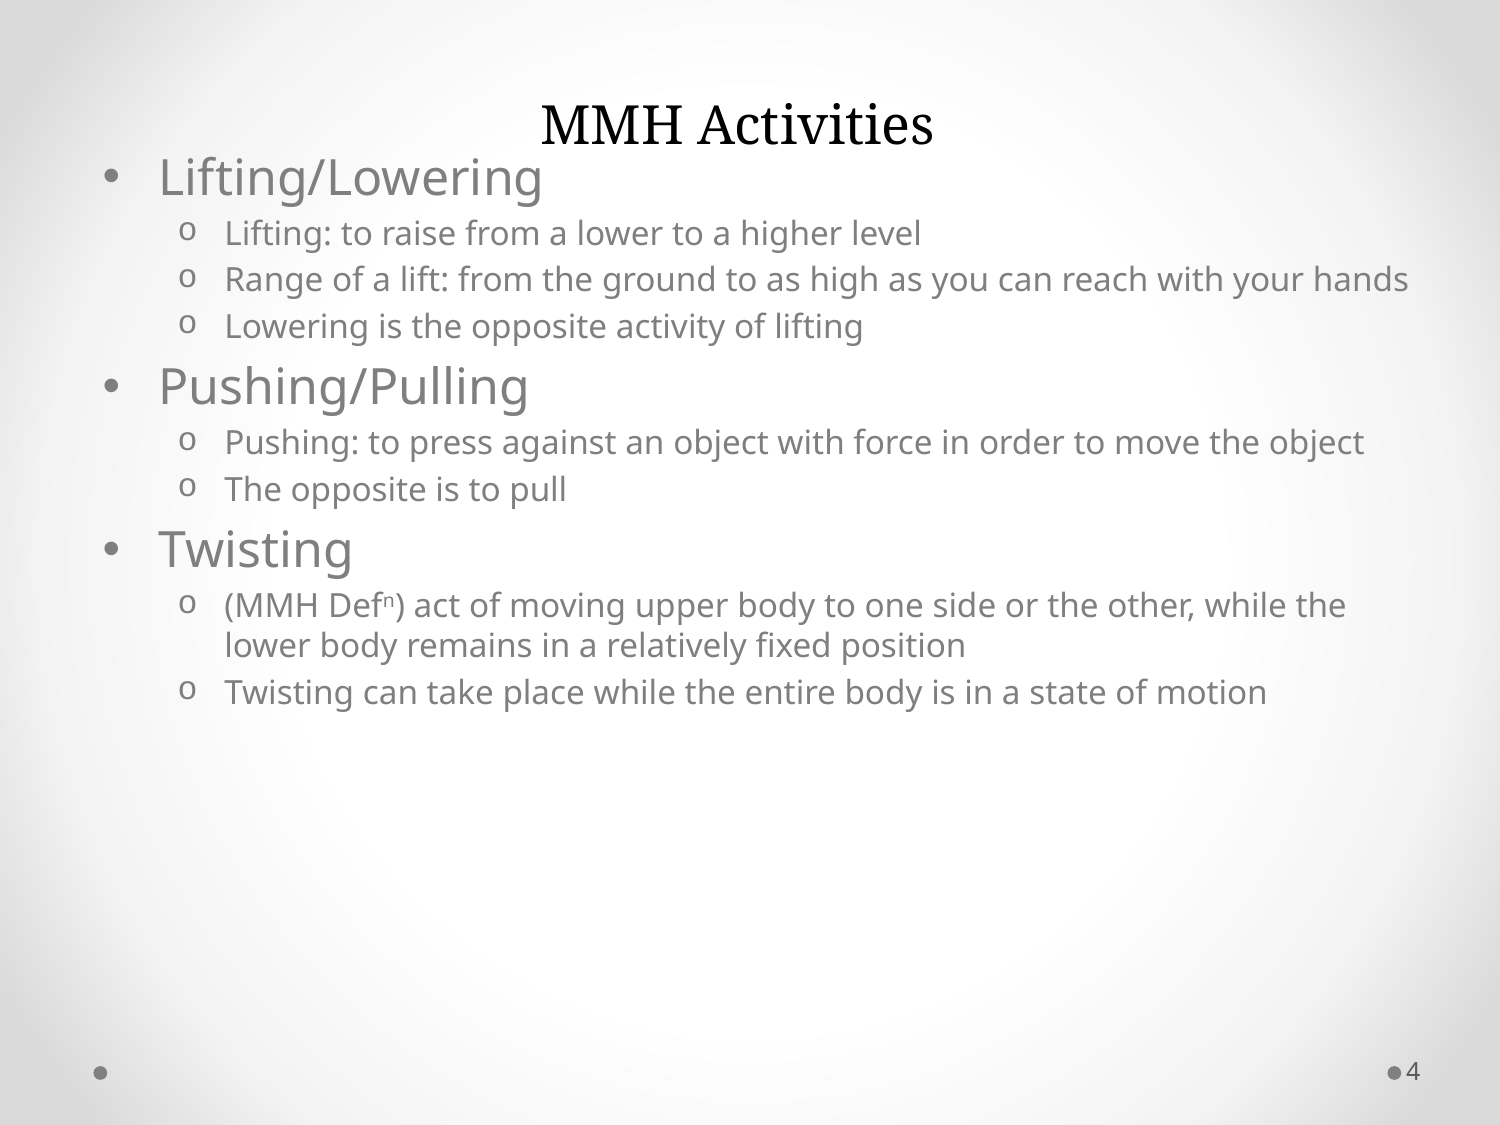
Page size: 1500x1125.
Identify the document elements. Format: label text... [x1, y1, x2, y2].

list Lifting/Lowering Lifting: to raise from a lower to a higher level Range of a lift: from the ground to as high as you can reach with your hands Lowering is the opposite activity of lifting Pushing/Pulling Pushing: to press against an object with force in order to move the object The opposite is to pull Twisting (MMH Defn) act of moving upper body to one side or the other, while the lower body remains in a relatively fixed position Twisting can take place while the entire body is in a state of motion [87, 137, 1438, 1113]
picture [0, 0, 1500, 1125]
title MMH Activities [62, 62, 1413, 163]
slide_number 4 [1401, 1042, 1494, 1103]
